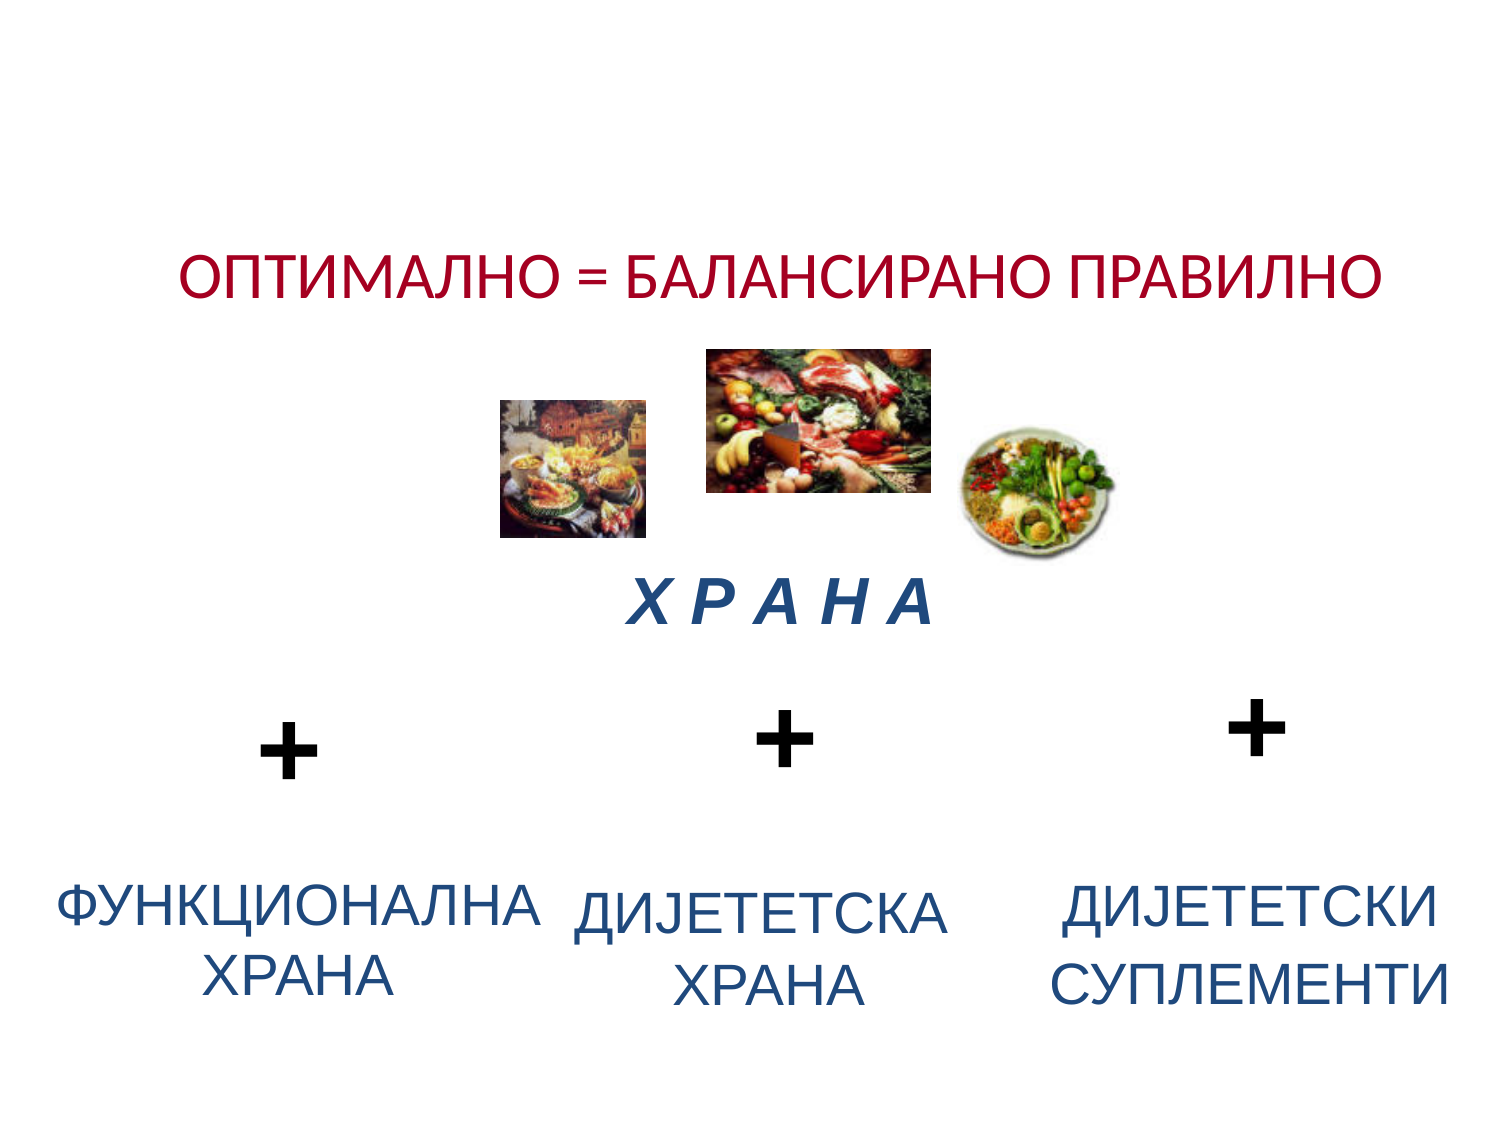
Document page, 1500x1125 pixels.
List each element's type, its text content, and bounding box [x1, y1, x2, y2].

text_box + [737, 656, 834, 807]
text_box + [241, 668, 337, 819]
text_box + [1210, 645, 1306, 795]
text_box ФУНКЦИОНАЛНА ХРАНА [11, 859, 512, 1015]
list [957, 424, 1120, 567]
title ОПТИМАЛНО = БАЛАНСИРАНО ПРАВИЛНО [143, 220, 1419, 325]
text_box Х Р А Н А [500, 550, 1063, 645]
text_box ДИЈЕТЕТСКА ХРАНА [512, 859, 1025, 1025]
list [705, 349, 931, 493]
text_box ДИЈЕТЕТСКИ СУПЛЕМЕНТИ [986, 879, 1500, 1022]
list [499, 399, 646, 538]
